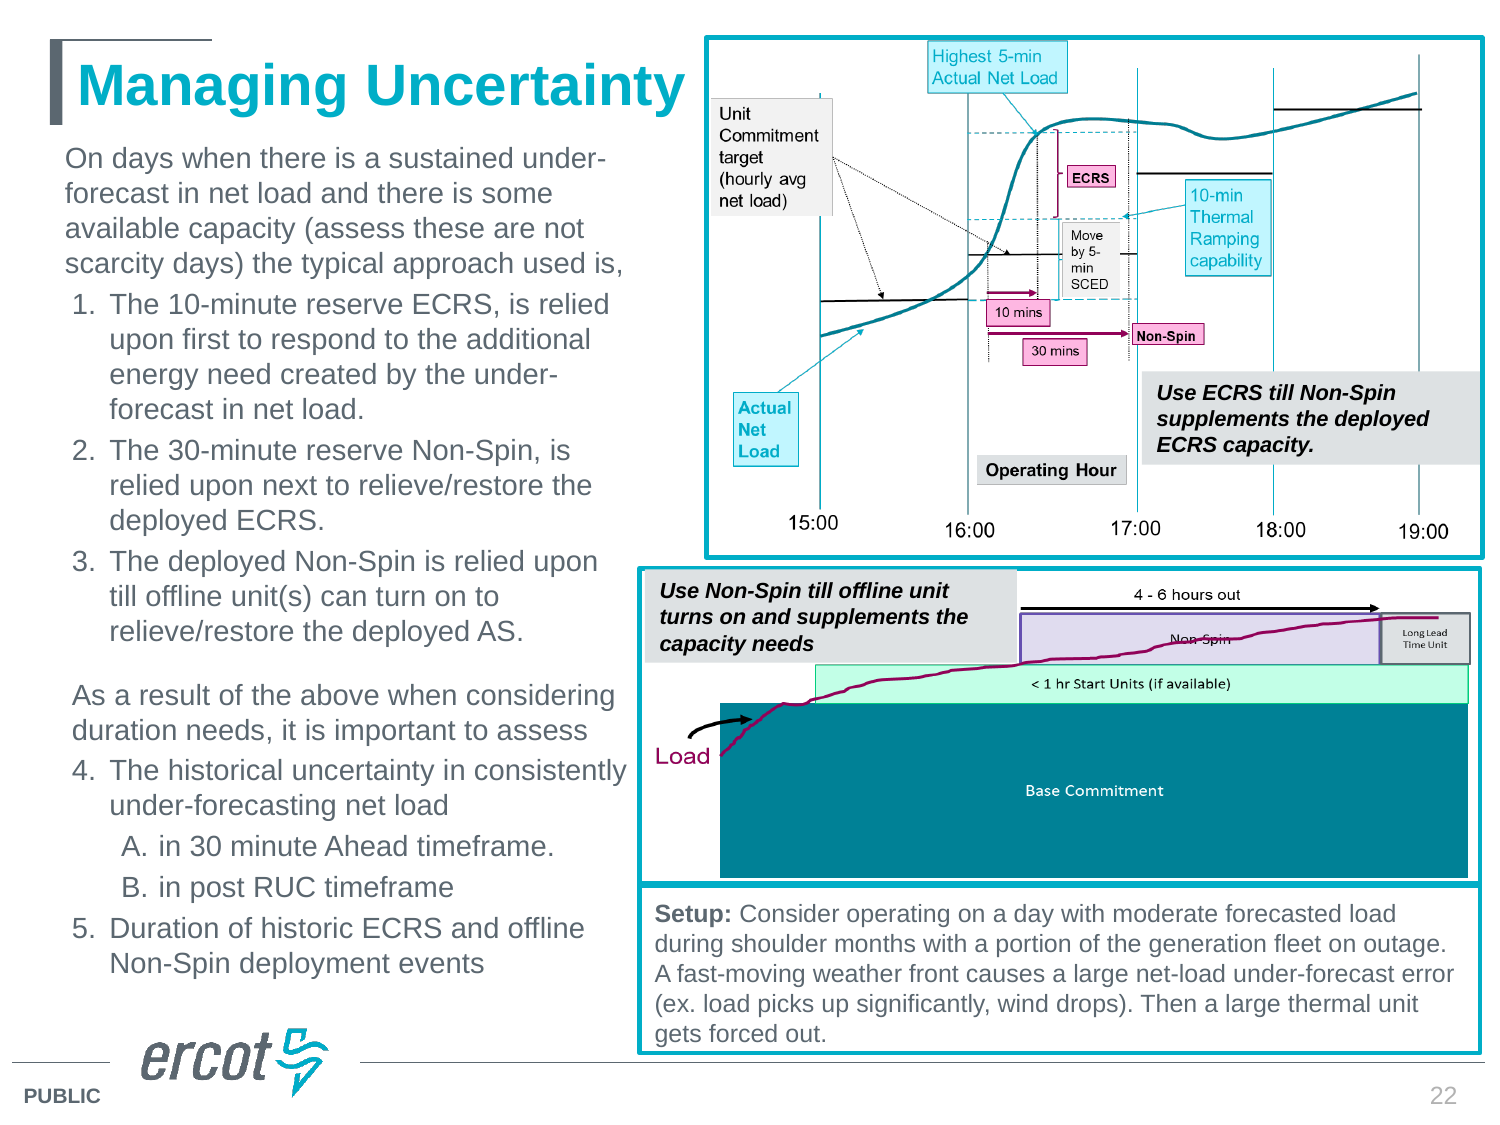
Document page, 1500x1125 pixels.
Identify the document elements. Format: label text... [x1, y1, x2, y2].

slide_number 22 [1400, 1076, 1488, 1113]
picture [137, 1024, 332, 1100]
title Managing Uncertainty [62, 39, 704, 125]
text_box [555, 567, 1481, 1054]
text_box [708, 39, 1481, 556]
list On days when there is a sustained under-forecast in net load and there is some available capacity (assess these are not scarcity days) the typical approach used is, The 10-minute reserve ECRS, is relied upon first to respond to the additional energy need created by the under-forecast in net load. The 30-minute reserve Non-Spin, is relied upon next to relieve/restore the deployed ECRS. The deployed Non-Spin is relied upon till offline unit(s) can turn on to relieve/restore the deployed AS. As a result of the above when considering duration needs, it is important to assess The historical uncertainty in consistently under-forecasting net load in 30 minute Ahead timeframe. in post RUC timeframe Duration of historic ECRS and offline Non-Spin deployment events [50, 132, 645, 964]
